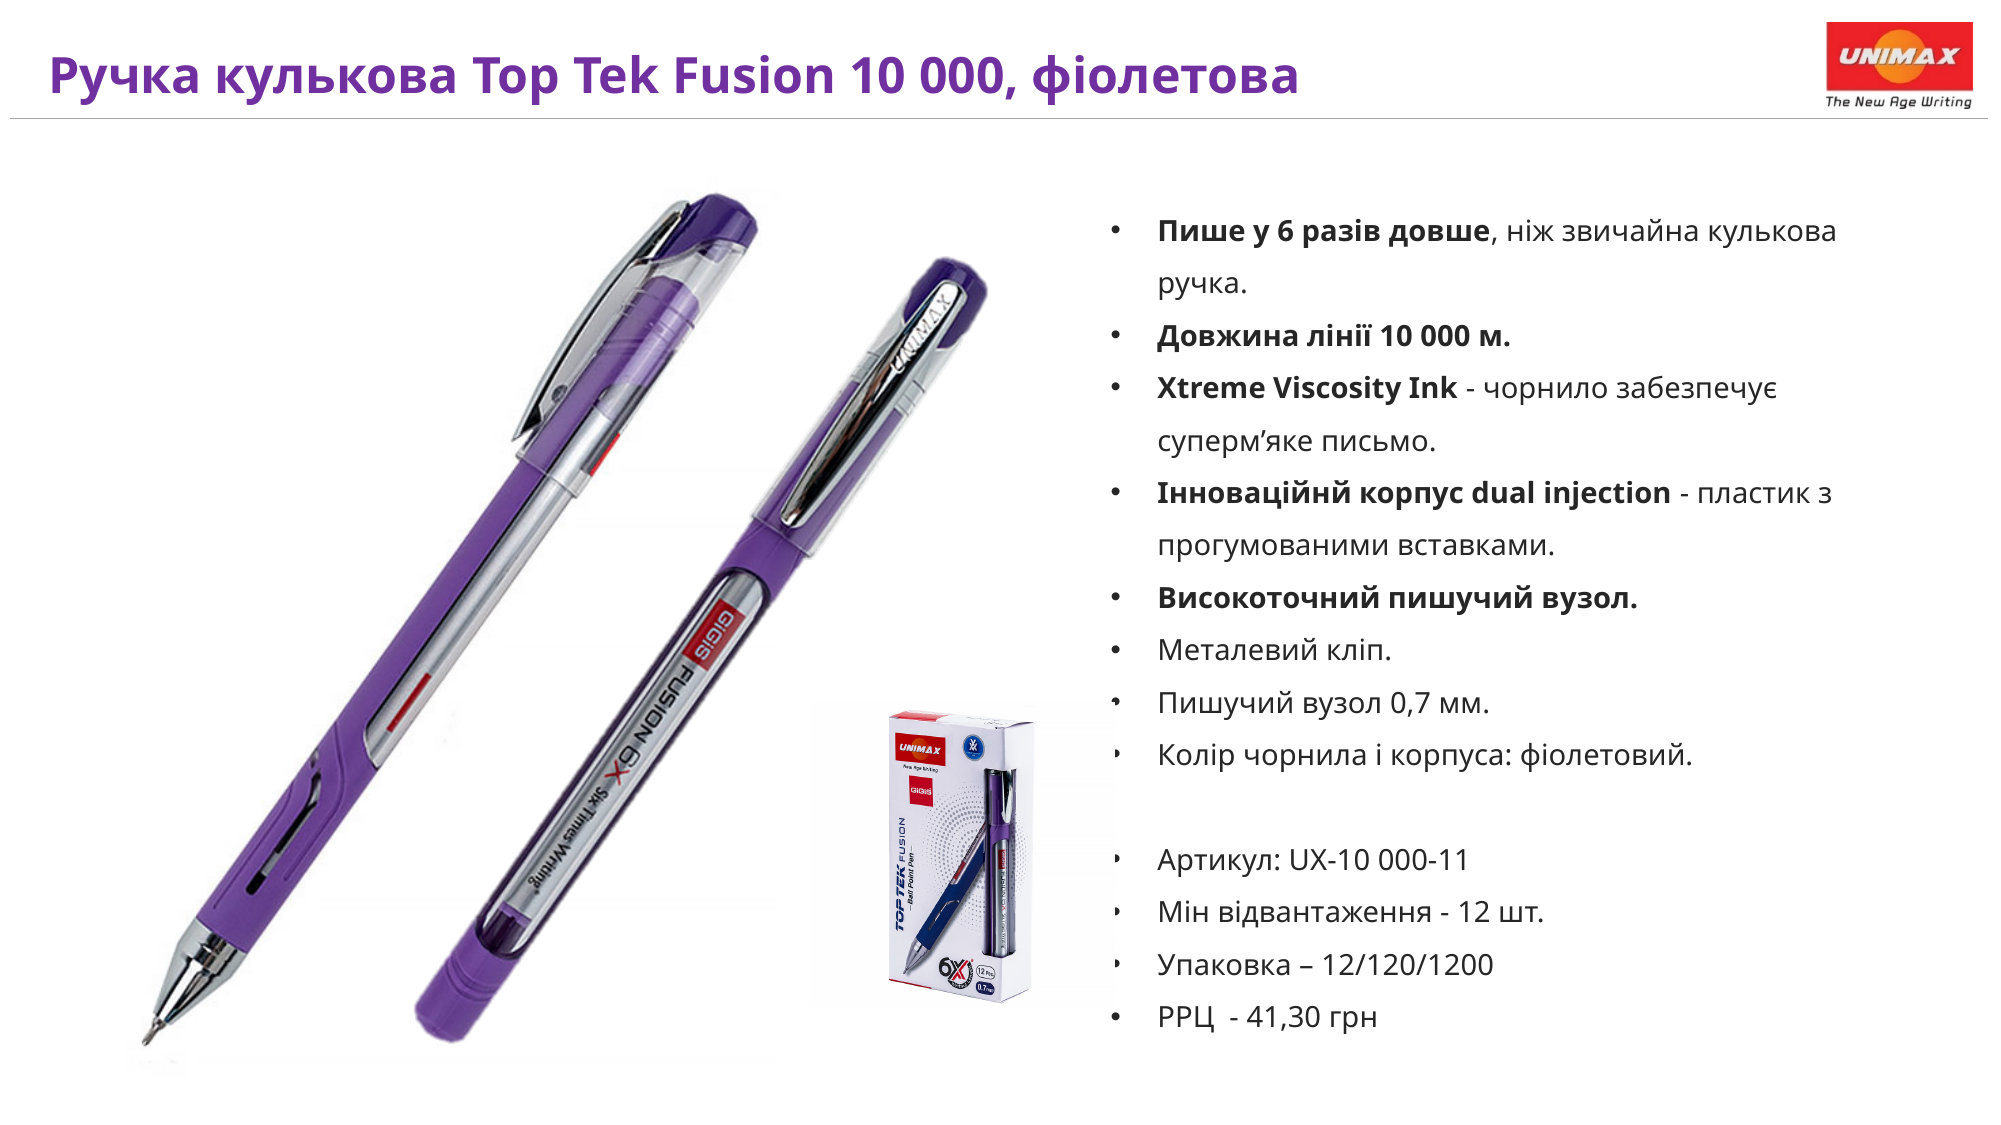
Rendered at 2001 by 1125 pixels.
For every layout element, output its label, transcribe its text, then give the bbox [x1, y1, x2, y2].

picture [809, 702, 1115, 1007]
text_box Пише у 6 разів довше, ніж звичайна кулькова ручка. Довжина лінії 10 000 м. Xtreme Viscosity Ink - чорнило забезпечує суперм’яке письмо. Інноваційнй корпус dual injection - пластик з прогумованими вставками. Високоточний пишучий вузол. Металевий кліп. Пишучий вузол 0,7 мм. Колір чорнила і корпуса: фіолетовий. Артикул: UX-10 000-11 Мін відвантаження - 12 шт. Упаковка – 12/120/1200 РРЦ - 41,30 грн [1199, 187, 1932, 1041]
text_box Ручка кулькова Top Tek Fusion 10 000, фіолетова [33, 6, 1370, 111]
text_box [125, 151, 1199, 1125]
picture [1826, 22, 1973, 109]
